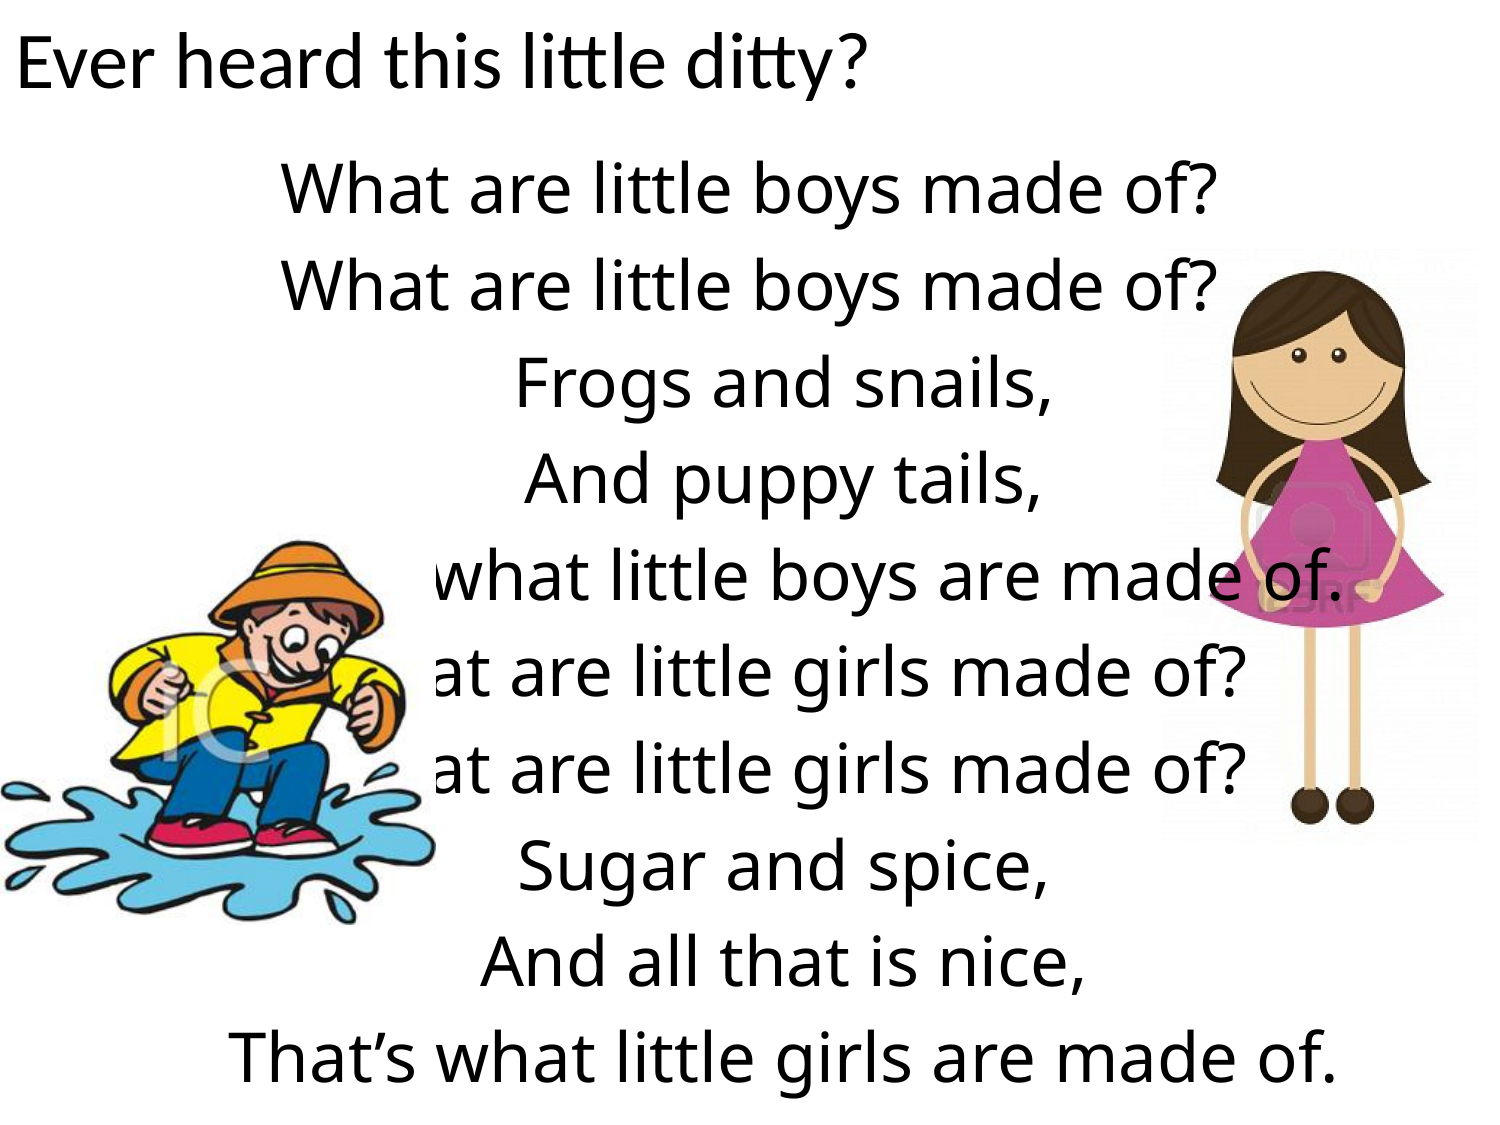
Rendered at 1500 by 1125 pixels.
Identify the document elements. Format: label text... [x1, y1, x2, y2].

list What are little boys made of? What are little boys made of? Frogs and snails, And puppy tails, That’s what little boys are made of. What are little girls made of? What are little girls made of? Sugar and spice, And all that is nice, That’s what little girls are made of. [75, 137, 1425, 1125]
picture [1162, 249, 1478, 845]
picture [0, 499, 436, 926]
title Ever heard this little ditty? [0, 0, 1350, 113]
